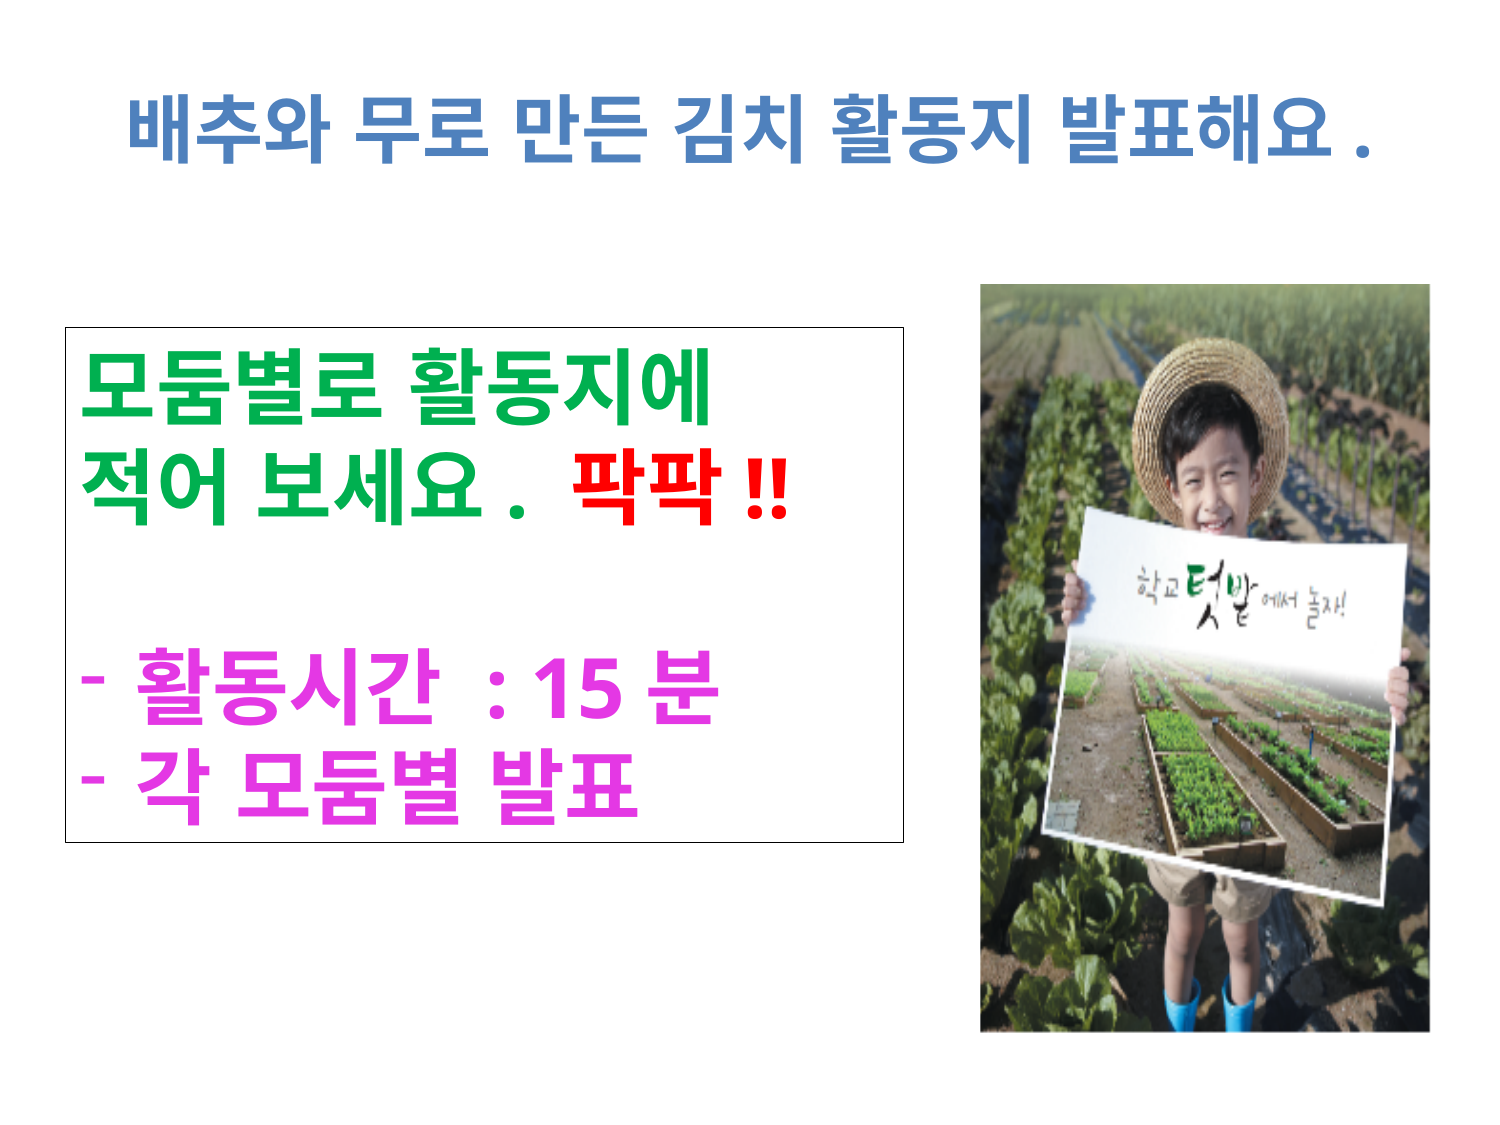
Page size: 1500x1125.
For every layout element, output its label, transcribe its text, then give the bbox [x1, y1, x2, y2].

picture [980, 284, 1436, 1042]
text_box 모둠별로 활동지에 적어 보세요. 팍팍!! 활동시간 : 15분 각 모둠별 발표 [64, 327, 904, 843]
title 배추와 무로 만든 김치 활동지 발표해요. [0, 0, 1500, 256]
